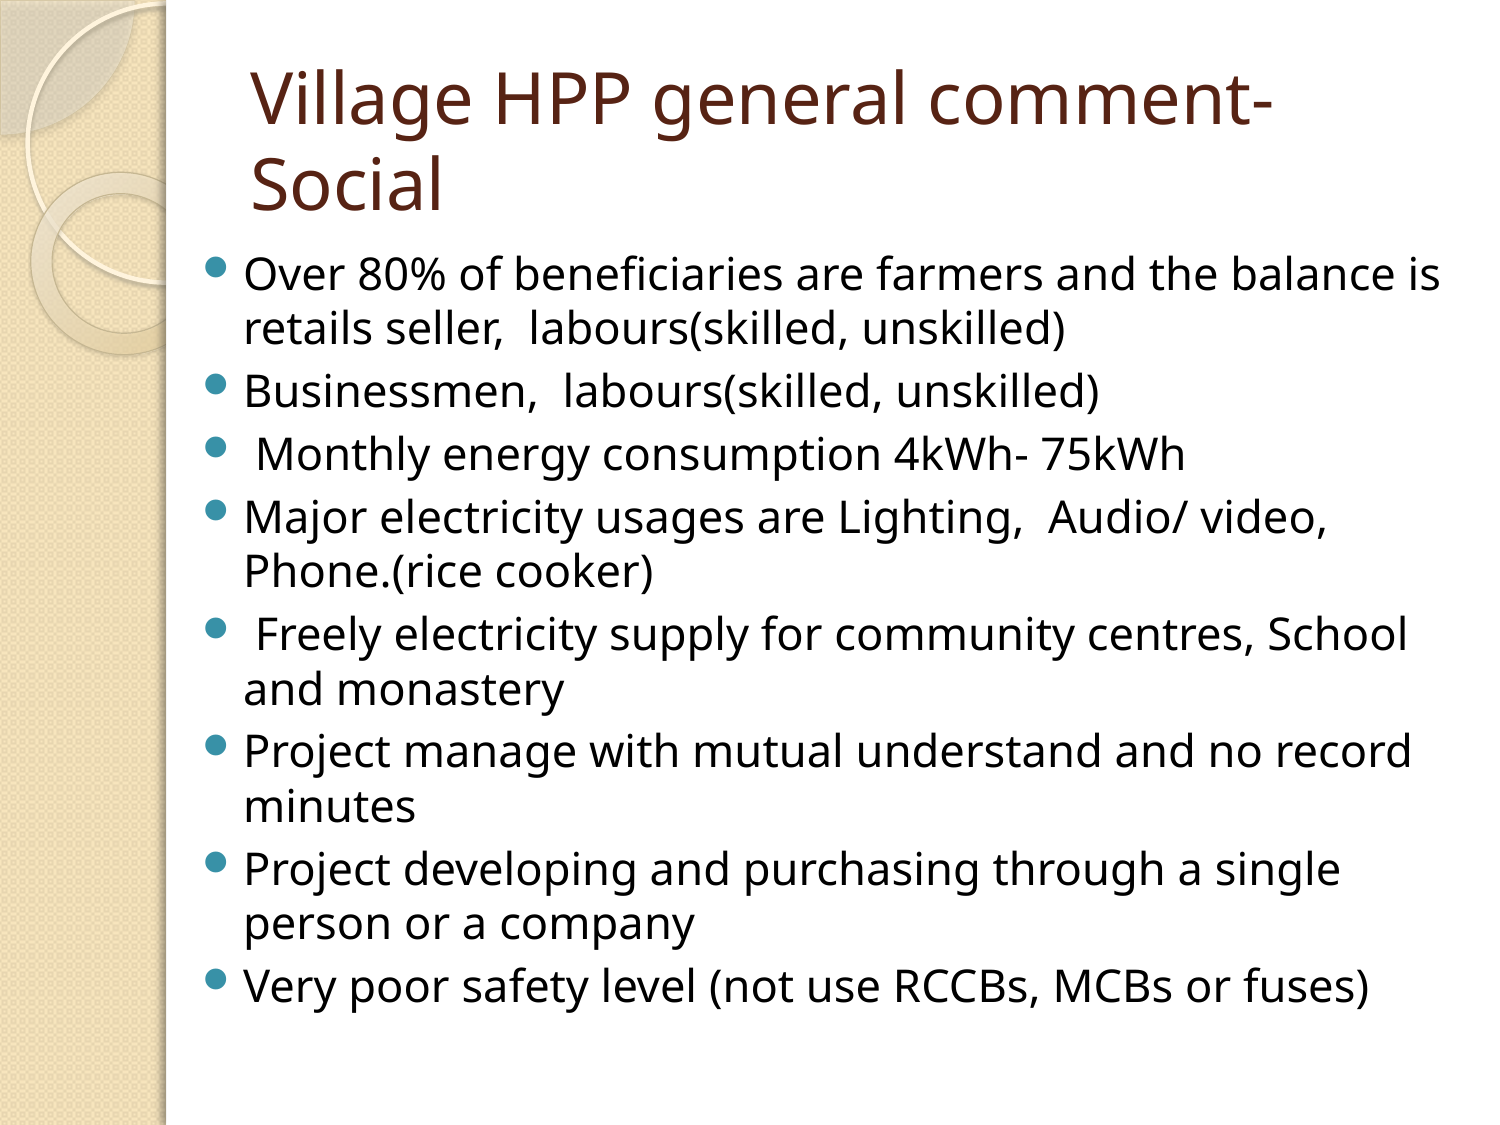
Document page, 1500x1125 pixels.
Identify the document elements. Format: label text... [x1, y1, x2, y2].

list Over 80% of beneficiaries are farmers and the balance is retails seller, labours(skilled, unskilled) Businessmen, labours(skilled, unskilled) Monthly energy consumption 4kWh- 75kWh Major electricity usages are Lighting, Audio/ video, Phone.(rice cooker) Freely electricity supply for community centres, School and monastery Project manage with mutual understand and no record minutes Project developing and purchasing through a single person or a company Very poor safety level (not use RCCBs, MCBs or fuses) [175, 237, 1466, 1025]
title Village HPP general comment- Social [235, 45, 1466, 233]
